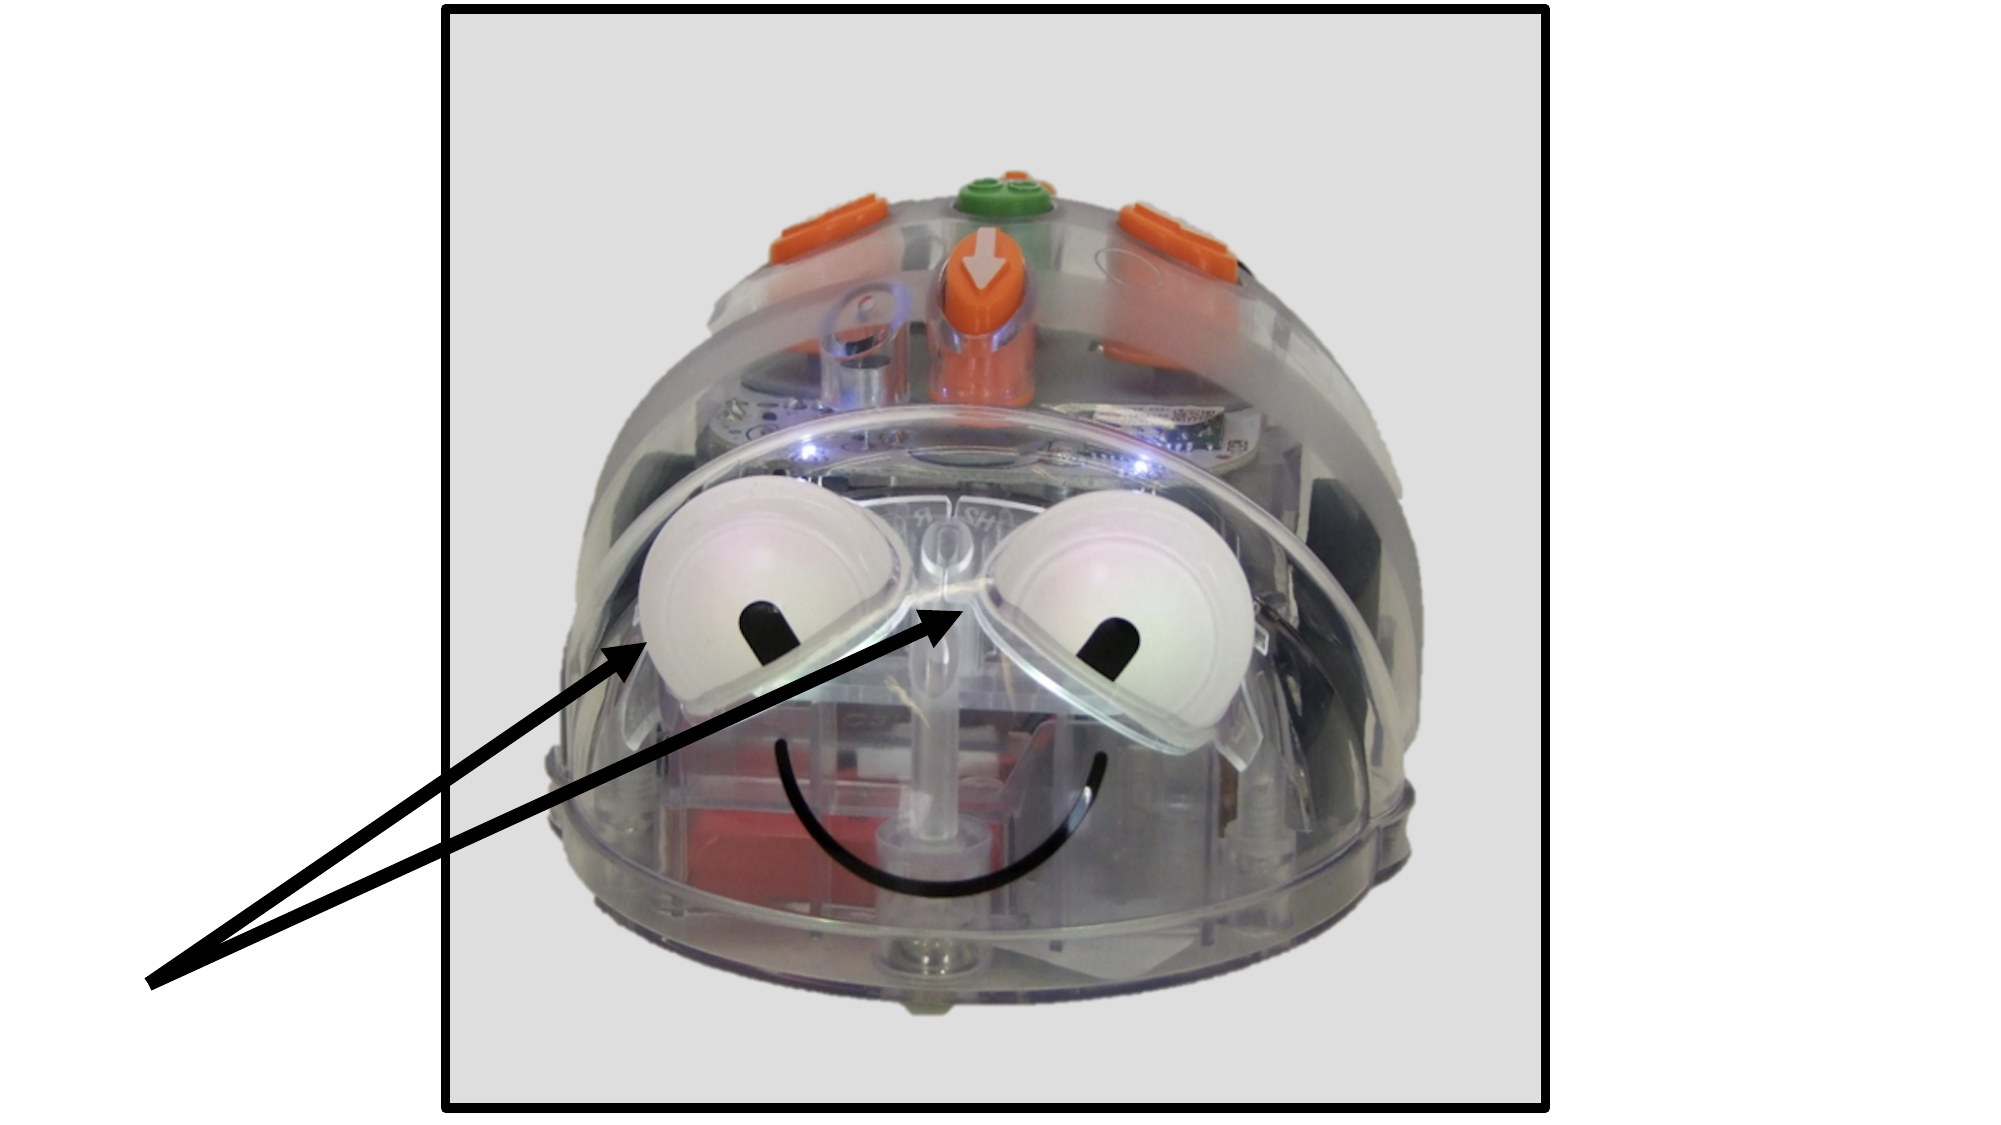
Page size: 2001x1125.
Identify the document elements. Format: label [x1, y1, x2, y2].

text_box [148, 611, 964, 985]
picture [449, 13, 1541, 1104]
